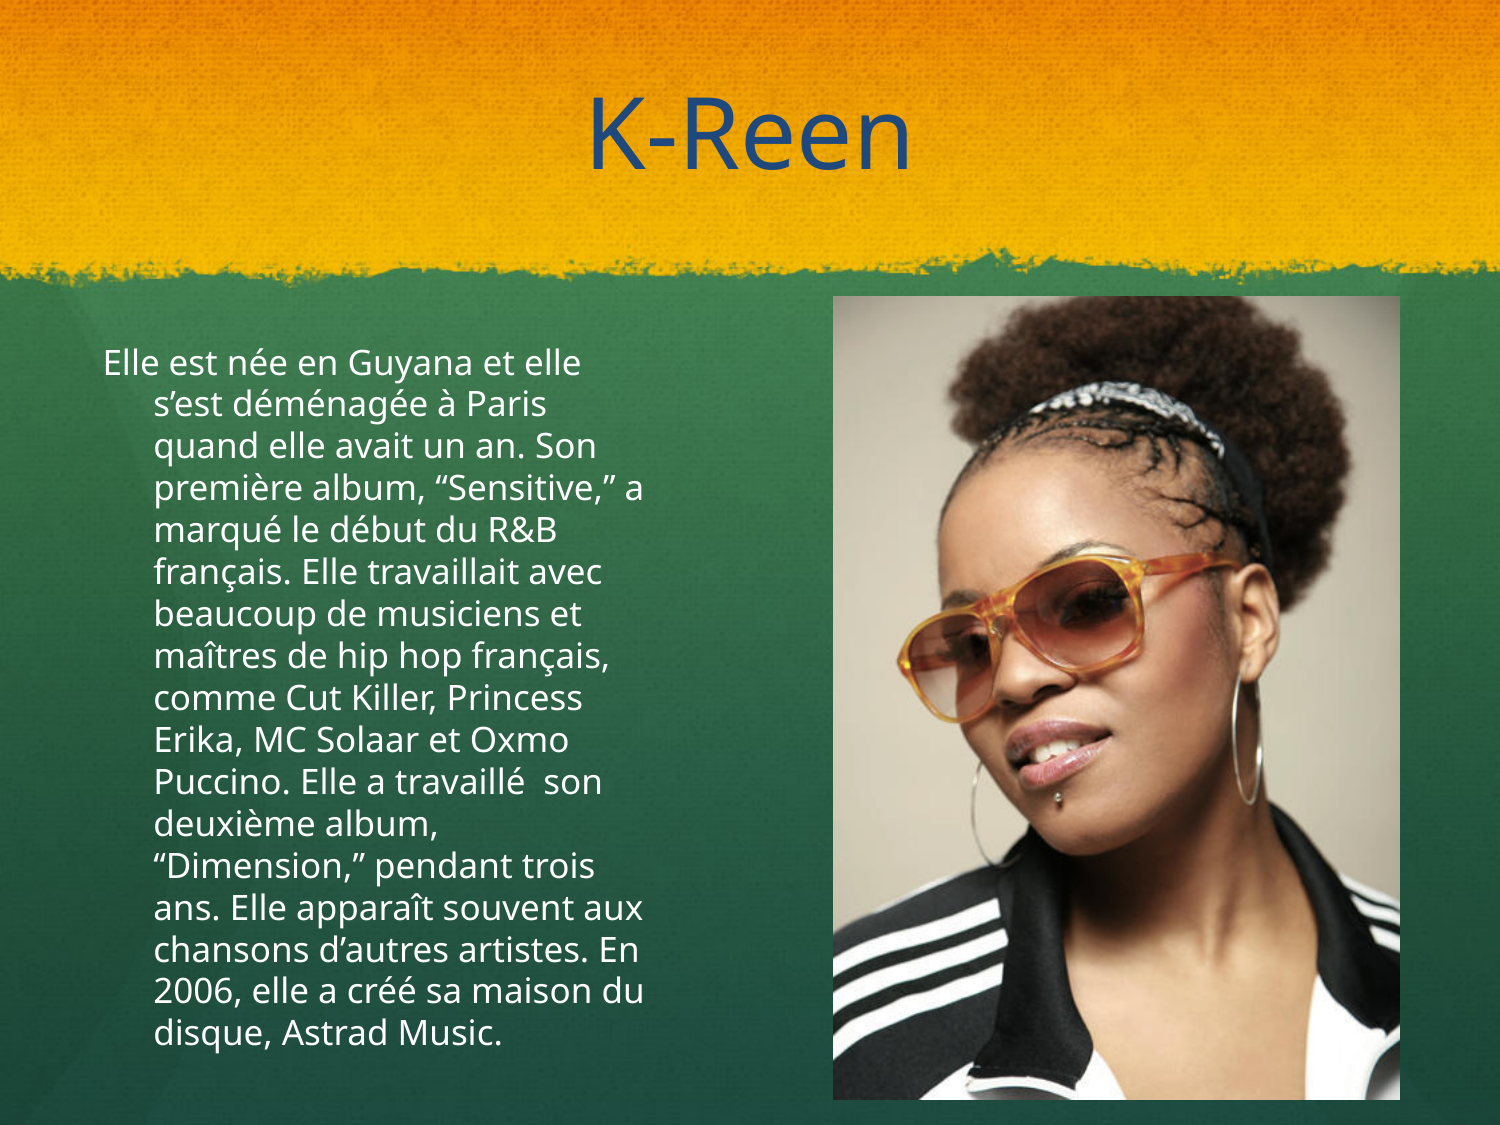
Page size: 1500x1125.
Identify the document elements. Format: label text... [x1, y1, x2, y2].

title K-Reen [125, 13, 1375, 246]
list Elle est née en Guyana et elle s’est déménagée à Paris quand elle avait un an. Son première album, “Sensitive,” a marqué le début du R&B français. Elle travaillait avec beaucoup de musiciens et maîtres de hip hop français, comme Cut Killer, Princess Erika, MC Solaar et Oxmo Puccino. Elle a travaillé son deuxième album, “Dimension,” pendant trois ans. Elle apparaît souvent aux chansons d’autres artistes. En 2006, elle a créé sa maison du disque, Astrad Music. [87, 332, 663, 1075]
picture [0, 0, 1500, 1125]
